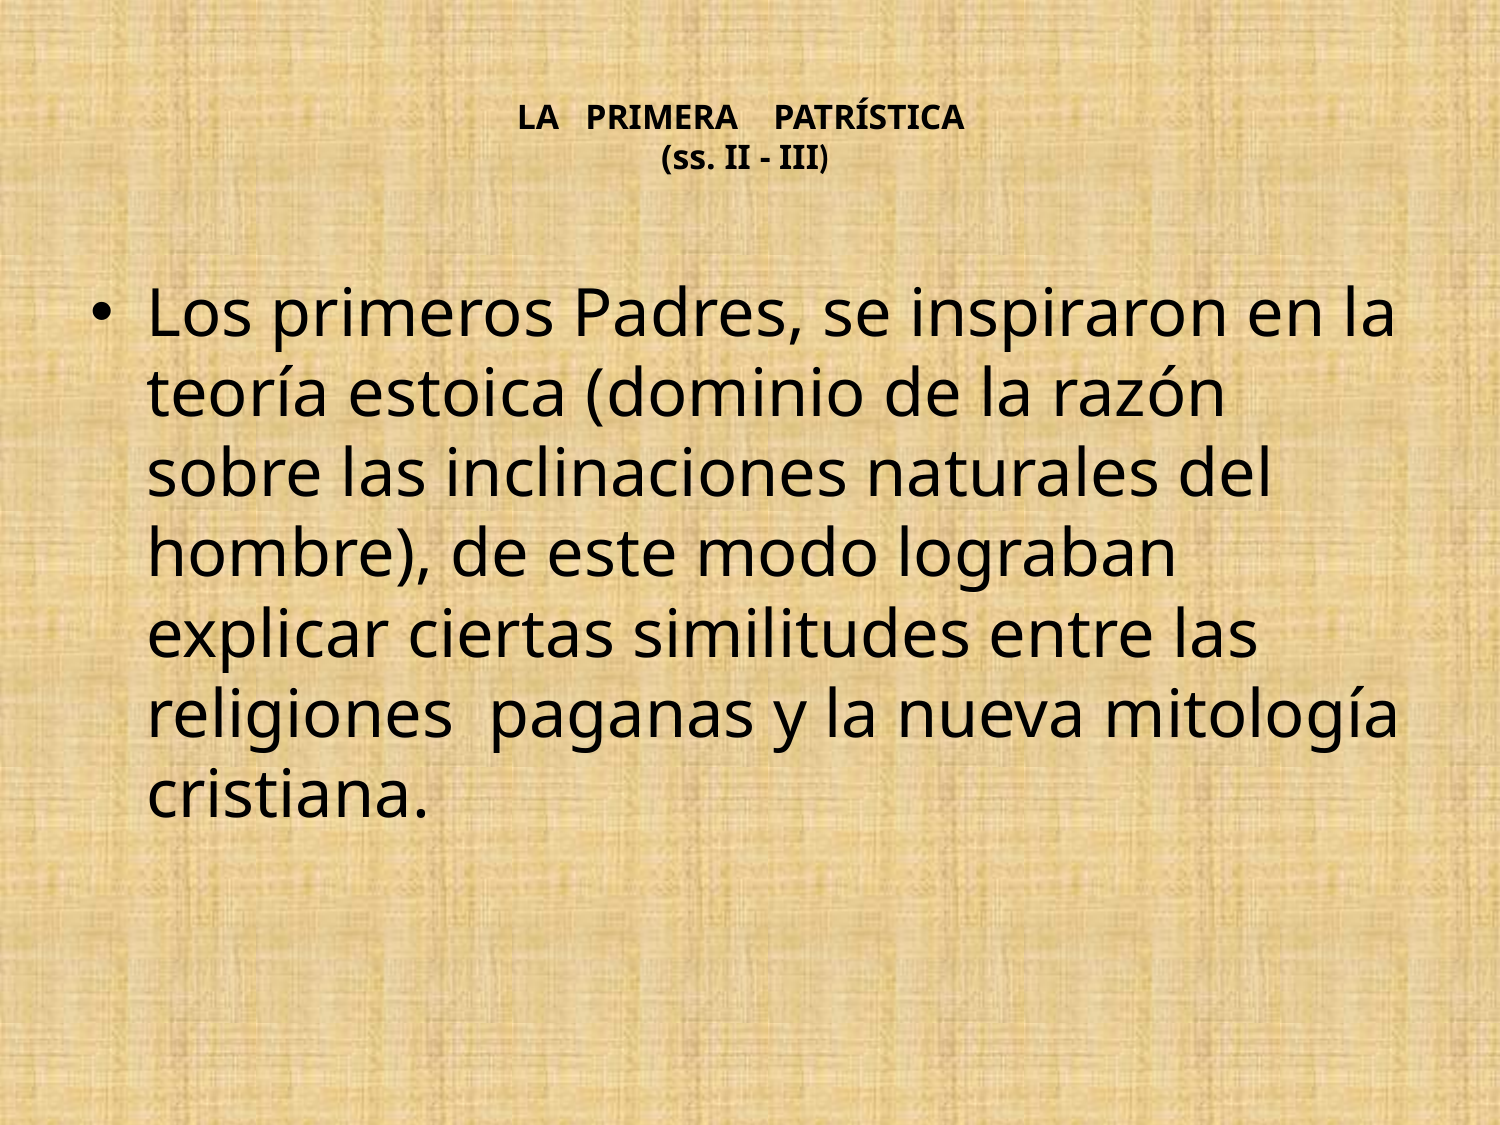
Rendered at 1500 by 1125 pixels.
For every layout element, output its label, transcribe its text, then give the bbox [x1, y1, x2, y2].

list Los primeros Padres, se inspiraron en la teoría estoica (dominio de la razón sobre las inclinaciones naturales del hombre), de este modo lograban explicar ciertas similitudes entre las religiones paganas y la nueva mitología cristiana. [75, 262, 1425, 1005]
picture [0, 0, 1500, 1125]
title LA PRIMERA PATRÍSTICA (ss. II - III) [70, 46, 1421, 235]
